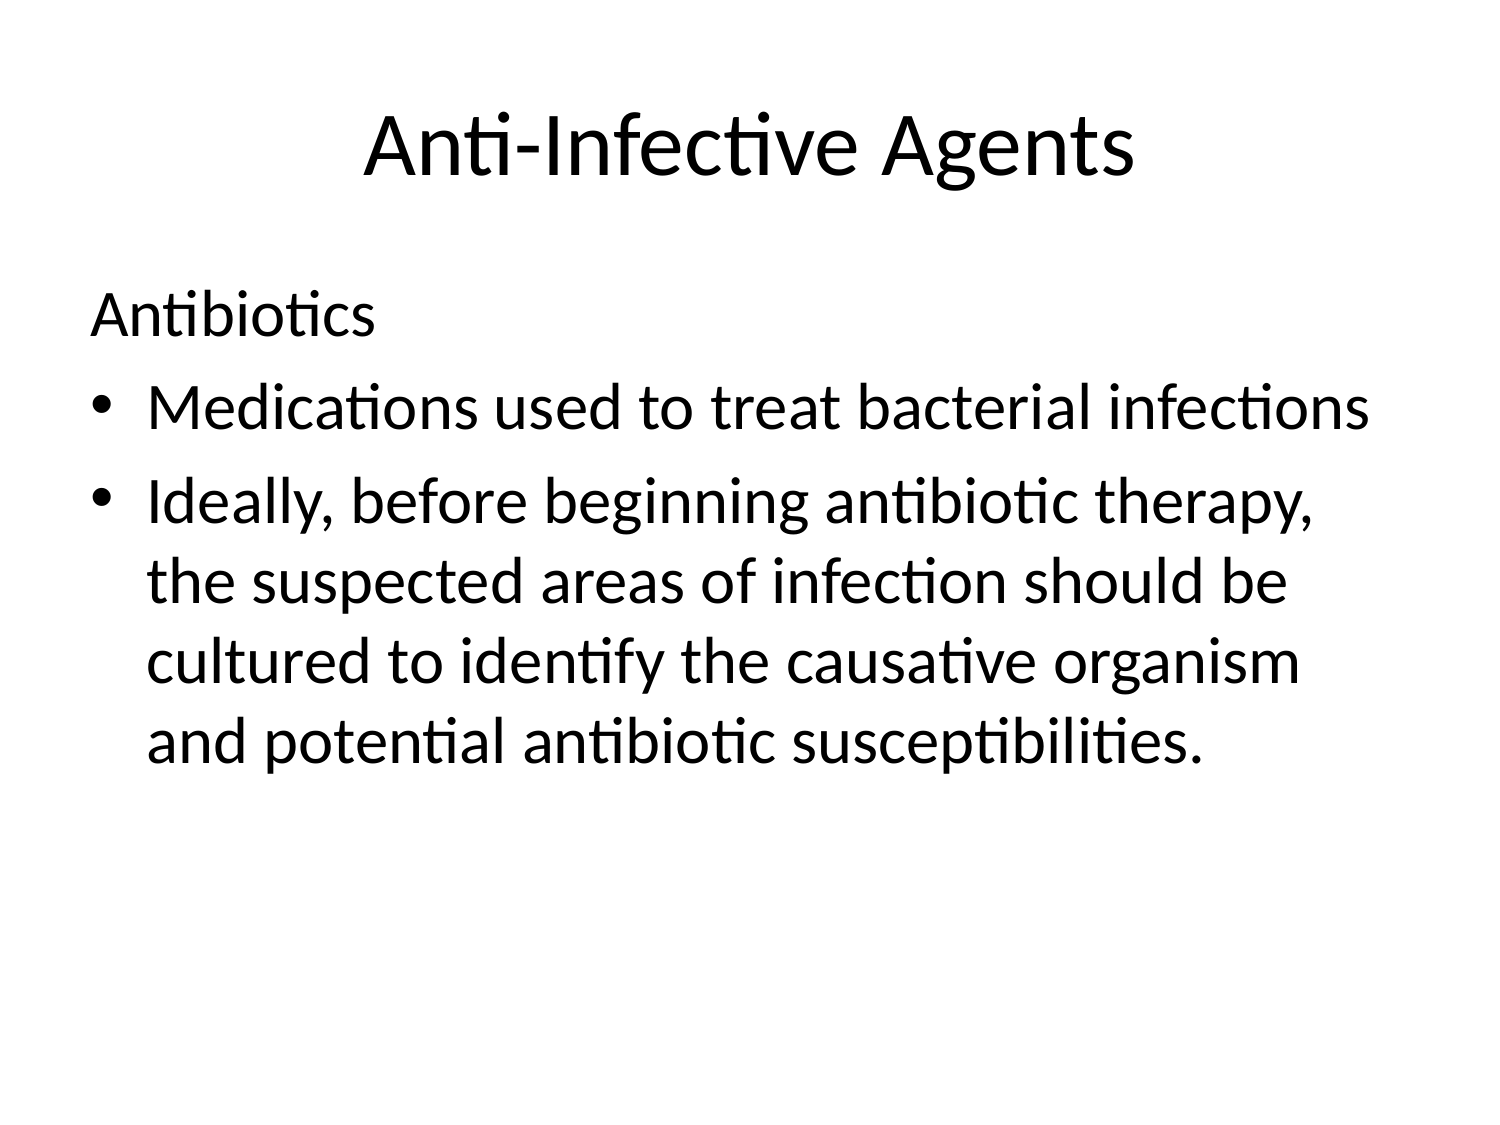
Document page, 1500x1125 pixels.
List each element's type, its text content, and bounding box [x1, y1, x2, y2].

title Anti-Infective Agents [75, 45, 1425, 233]
list Antibiotics Medications used to treat bacterial infections Ideally, before beginning antibiotic therapy, the suspected areas of infection should be cultured to identify the causative organism and potential antibiotic susceptibilities. [75, 262, 1425, 1005]
